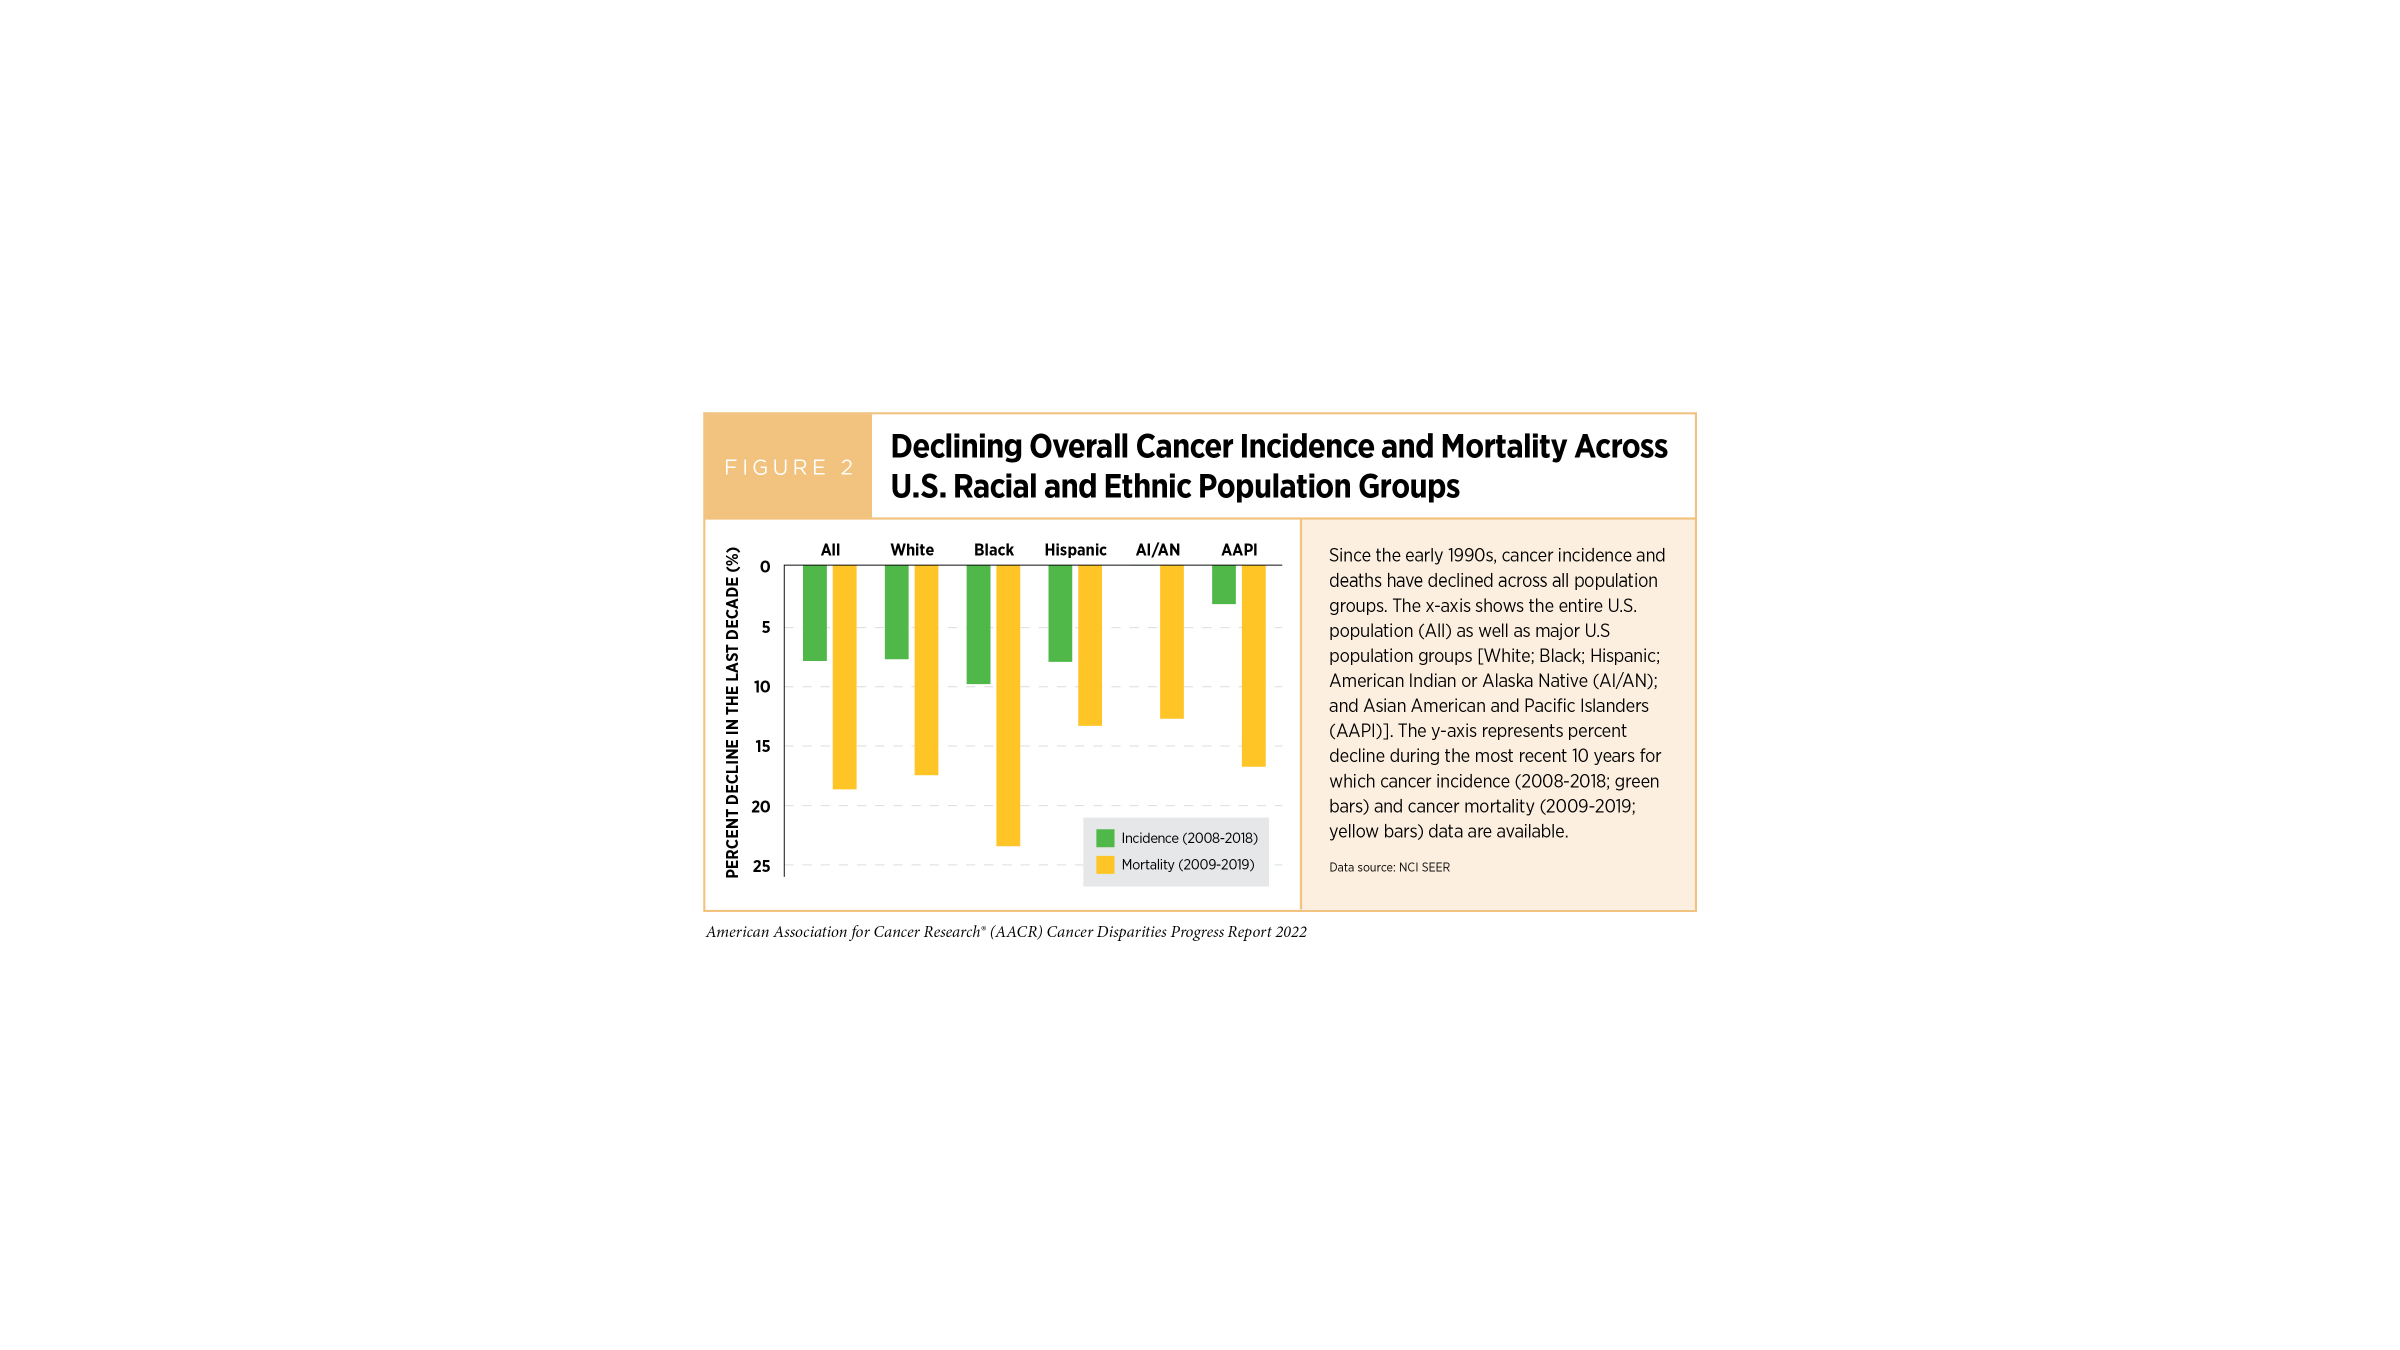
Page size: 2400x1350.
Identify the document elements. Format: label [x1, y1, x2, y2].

picture [684, 393, 1716, 957]
